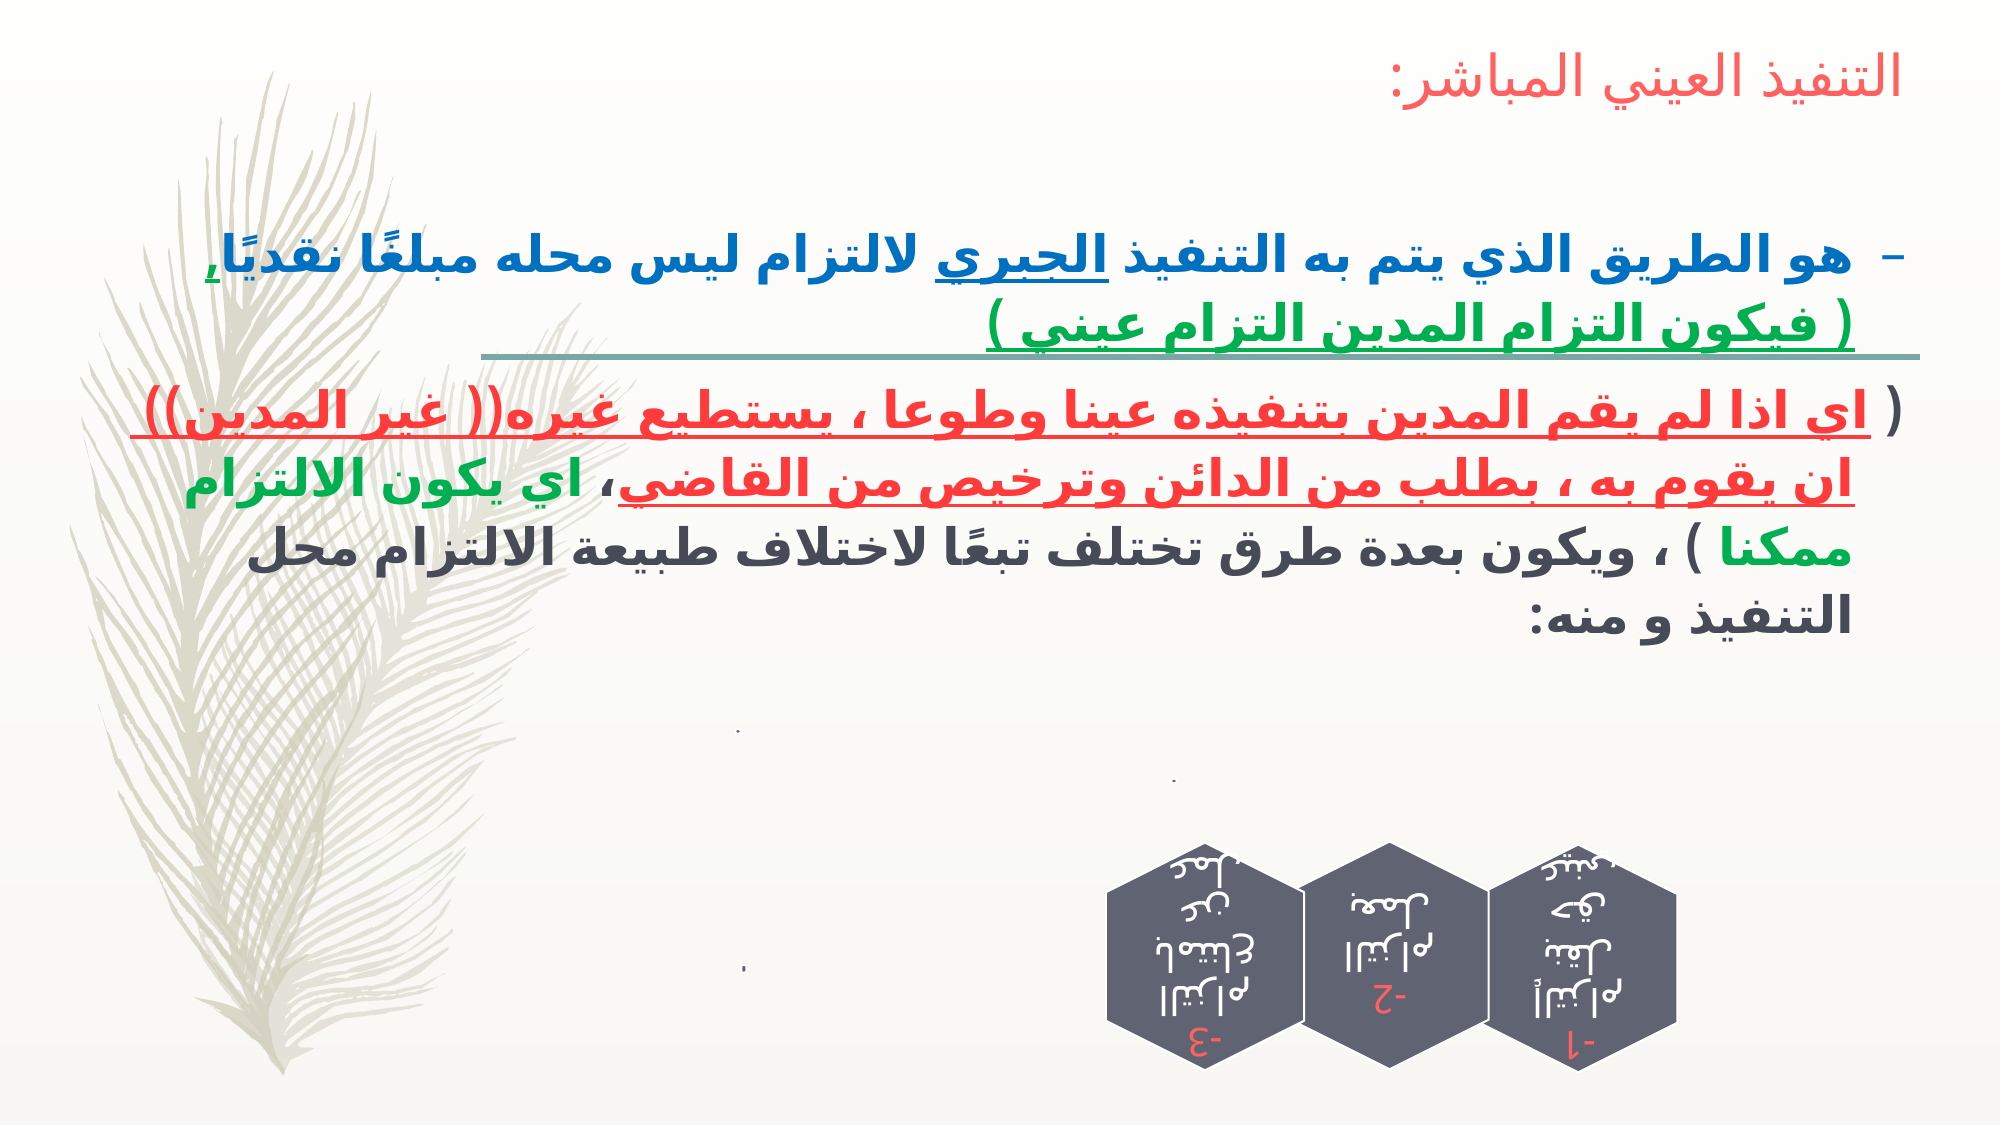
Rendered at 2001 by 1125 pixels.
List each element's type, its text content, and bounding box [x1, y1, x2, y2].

title التنفيذ العيني المباشر: [481, 34, 1920, 118]
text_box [104, 473, 1929, 1089]
list هو الطريق الذي يتم به التنفيذ الجبري لالتزام ليس محله مبلغًا نقديًا,( فيكون التزام المدين التزام عيني ) ( اي اذا لم يقم المدين بتنفيذه عينا وطوعا ، يستطيع غيره(( غير المدين)) ان يقوم به ، بطلب من الدائن وترخيص من القاضي، اي يكون الالتزام ممكنا ) ، ويكون بعدة طرق تختلف تبعًا لاختلاف طبيعة الالتزام محل التنفيذ و منه: [77, 126, 1920, 656]
